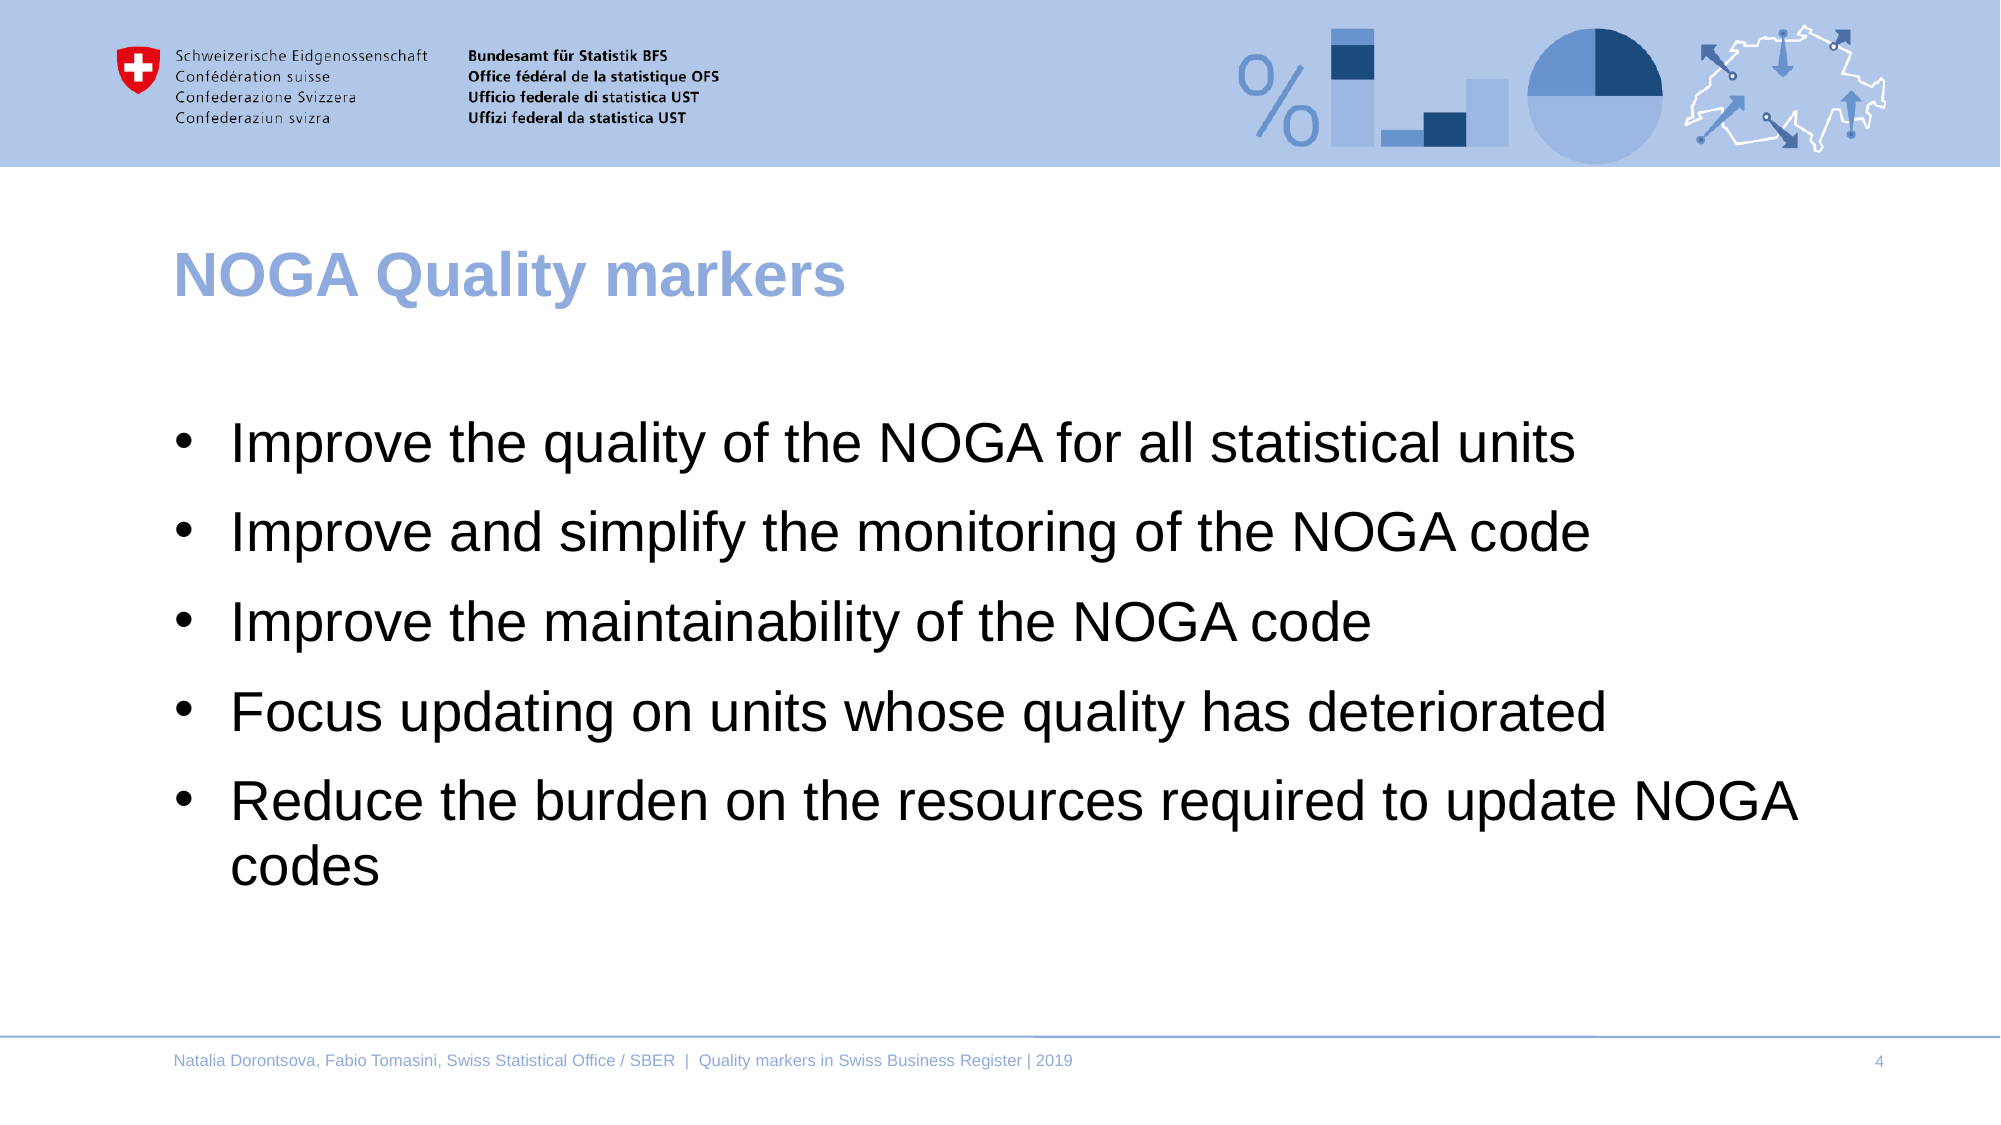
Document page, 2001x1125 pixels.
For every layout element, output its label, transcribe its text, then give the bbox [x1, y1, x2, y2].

picture [0, 0, 2001, 167]
title NOGA Quality markers [173, 233, 1885, 310]
list Improve the quality of the NOGA for all statistical units Improve and simplify the monitoring of the NOGA code Improve the maintainability of the NOGA code Focus updating on units whose quality has deteriorated Reduce the burden on the resources required to update NOGA codes [174, 408, 1885, 902]
slide_number 4 [1739, 1050, 1885, 1089]
footer Natalia Dorontsova, Fabio Tomasini, Swiss Statistical Office / SBER | Quality markers in Swiss Business Register | 2019 [173, 1050, 1709, 1089]
